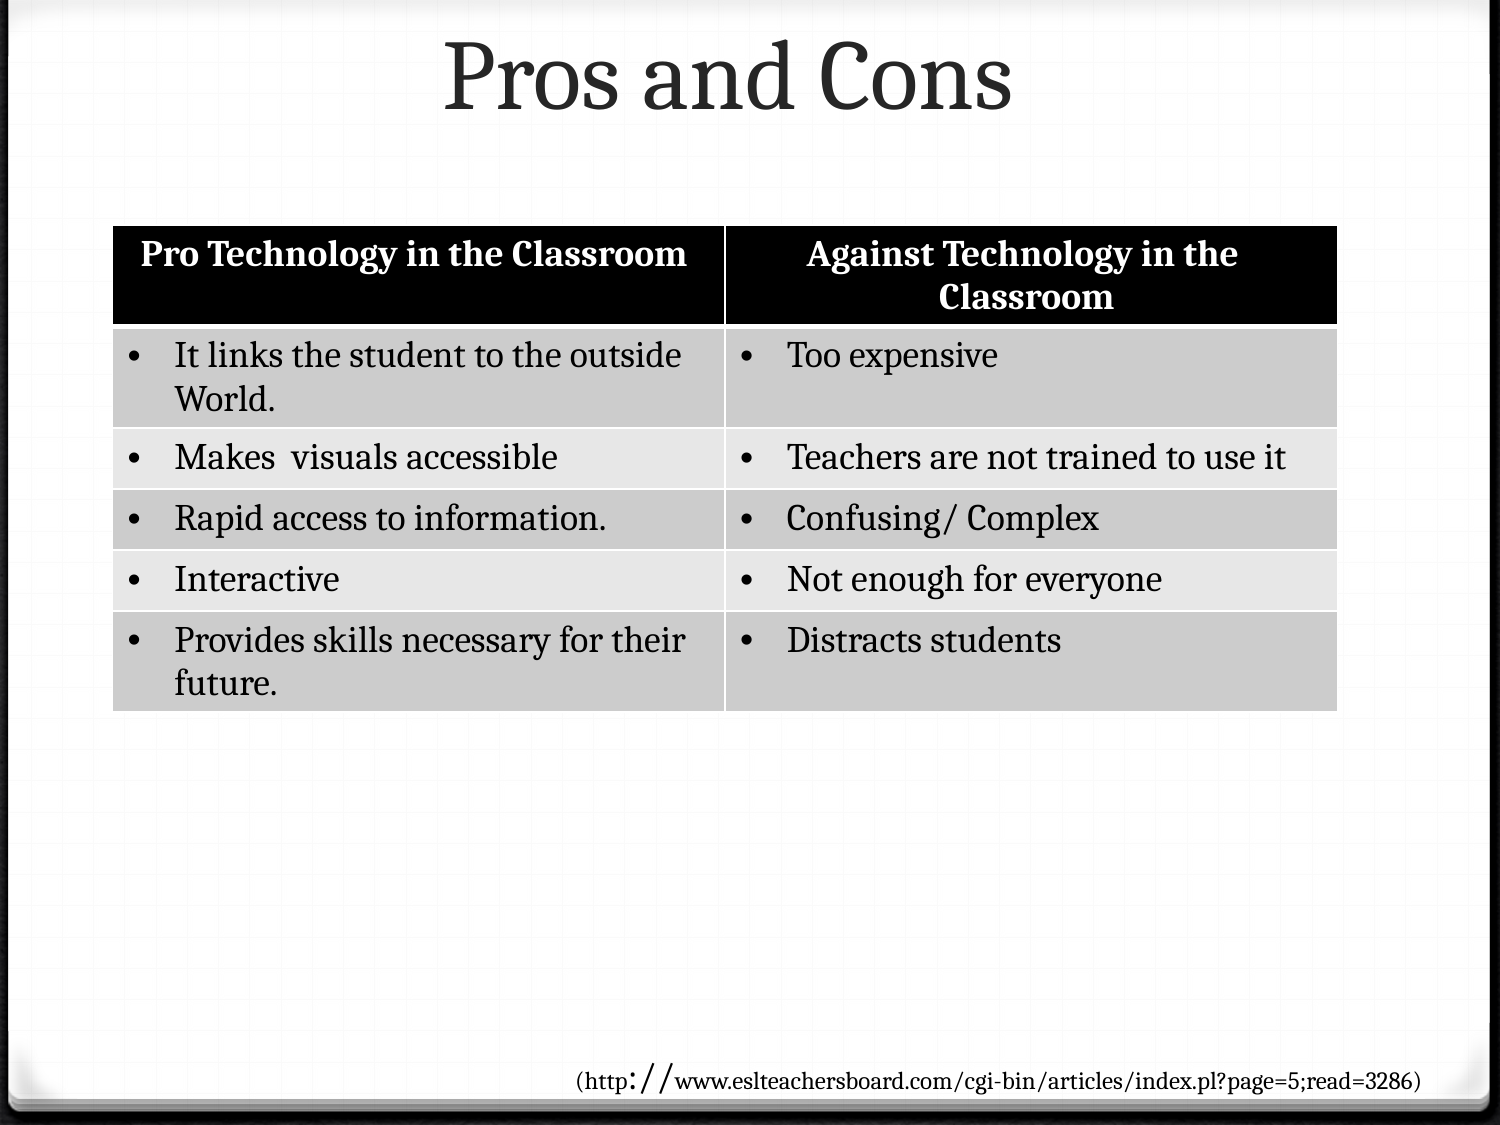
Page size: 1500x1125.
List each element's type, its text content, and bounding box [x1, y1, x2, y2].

table_cell Provides skills necessary for their future. [113, 612, 724, 711]
table_cell Teachers are not trained to use it [726, 429, 1337, 488]
table_cell Confusing/ Complex [726, 490, 1337, 549]
text_box (http://www.eslteachersboard.com/cgi-bin/articles/index.pl?page=5;read=3286) [560, 1045, 1498, 1105]
table_cell Too expensive [726, 329, 1337, 427]
table_cell Interactive [113, 551, 724, 610]
picture [0, 0, 1500, 1125]
table_cell Not enough for everyone [726, 551, 1337, 610]
table_header Against Technology in the Classroom [726, 226, 1337, 324]
table_header Pro Technology in the Classroom [113, 226, 724, 324]
table_cell It links the student to the outside World. [113, 329, 724, 427]
table_cell Distracts students [726, 612, 1337, 711]
table_cell Makes visuals accessible [113, 429, 724, 488]
table_cell Rapid access to information. [113, 490, 724, 549]
title Pros and Cons [90, 71, 1300, 188]
